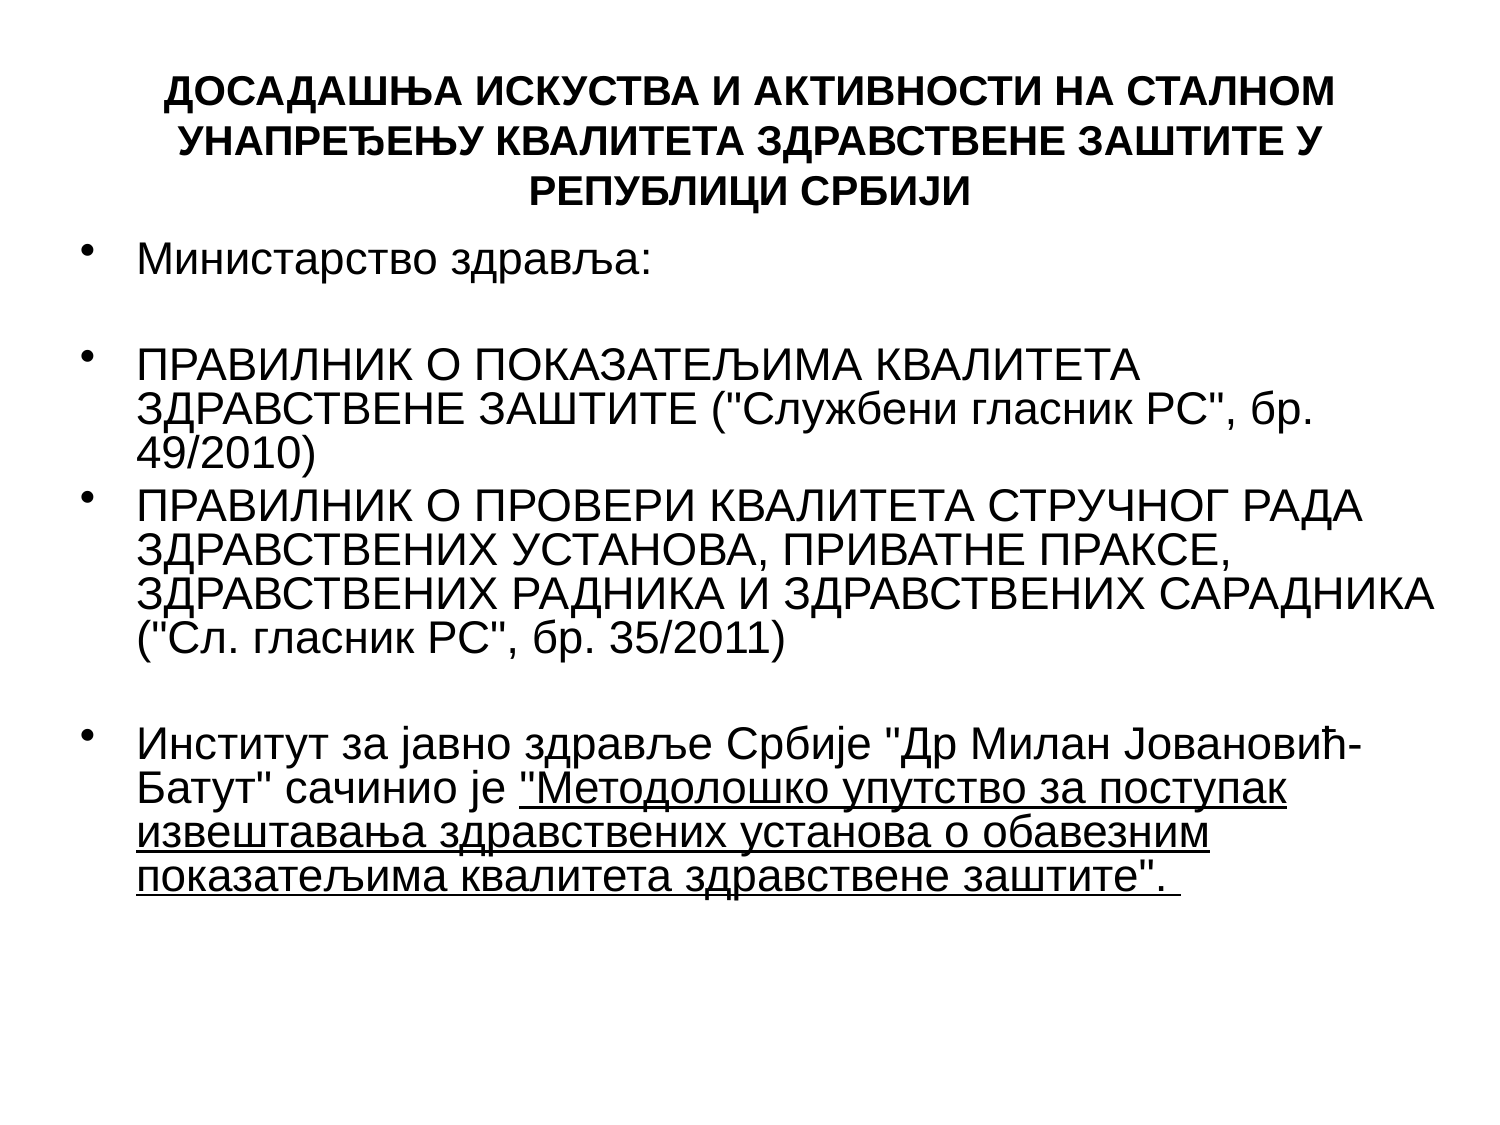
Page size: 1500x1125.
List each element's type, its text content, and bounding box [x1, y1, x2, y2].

list Министарство здравља: ПРАВИЛНИК О ПОКАЗАТЕЉИМА КВАЛИТЕТА ЗДРАВСТВЕНЕ ЗАШТИТЕ ("Службени гласник РС", бр. 49/2010) ПРАВИЛНИК О ПРОВЕРИ КВАЛИТЕТА СТРУЧНОГ РАДА ЗДРАВСТВЕНИХ УСТАНОВА, ПРИВАТНЕ ПРАКСЕ, ЗДРАВСТВЕНИХ РАДНИКА И ЗДРАВСТВЕНИХ САРАДНИКА ("Сл. гласник РС", бр. 35/2011) Институт за јавно здравље Србије "Др Милан Јовановић-Батут" сачинио је "Методолошко упутство за поступак извештавања здравствених установа о обавезним показатељима квалитета здравствене заштите". [64, 231, 1471, 975]
title ДОСАДАШЊА ИСКУСТВА И АКТИВНОСТИ НА СТАЛНОМ УНАПРЕЂЕЊУ КВАЛИТЕТА ЗДРАВСТВЕНЕ ЗАШТИТЕ У РЕПУБЛИЦИ СРБИЈИ [75, 45, 1425, 231]
